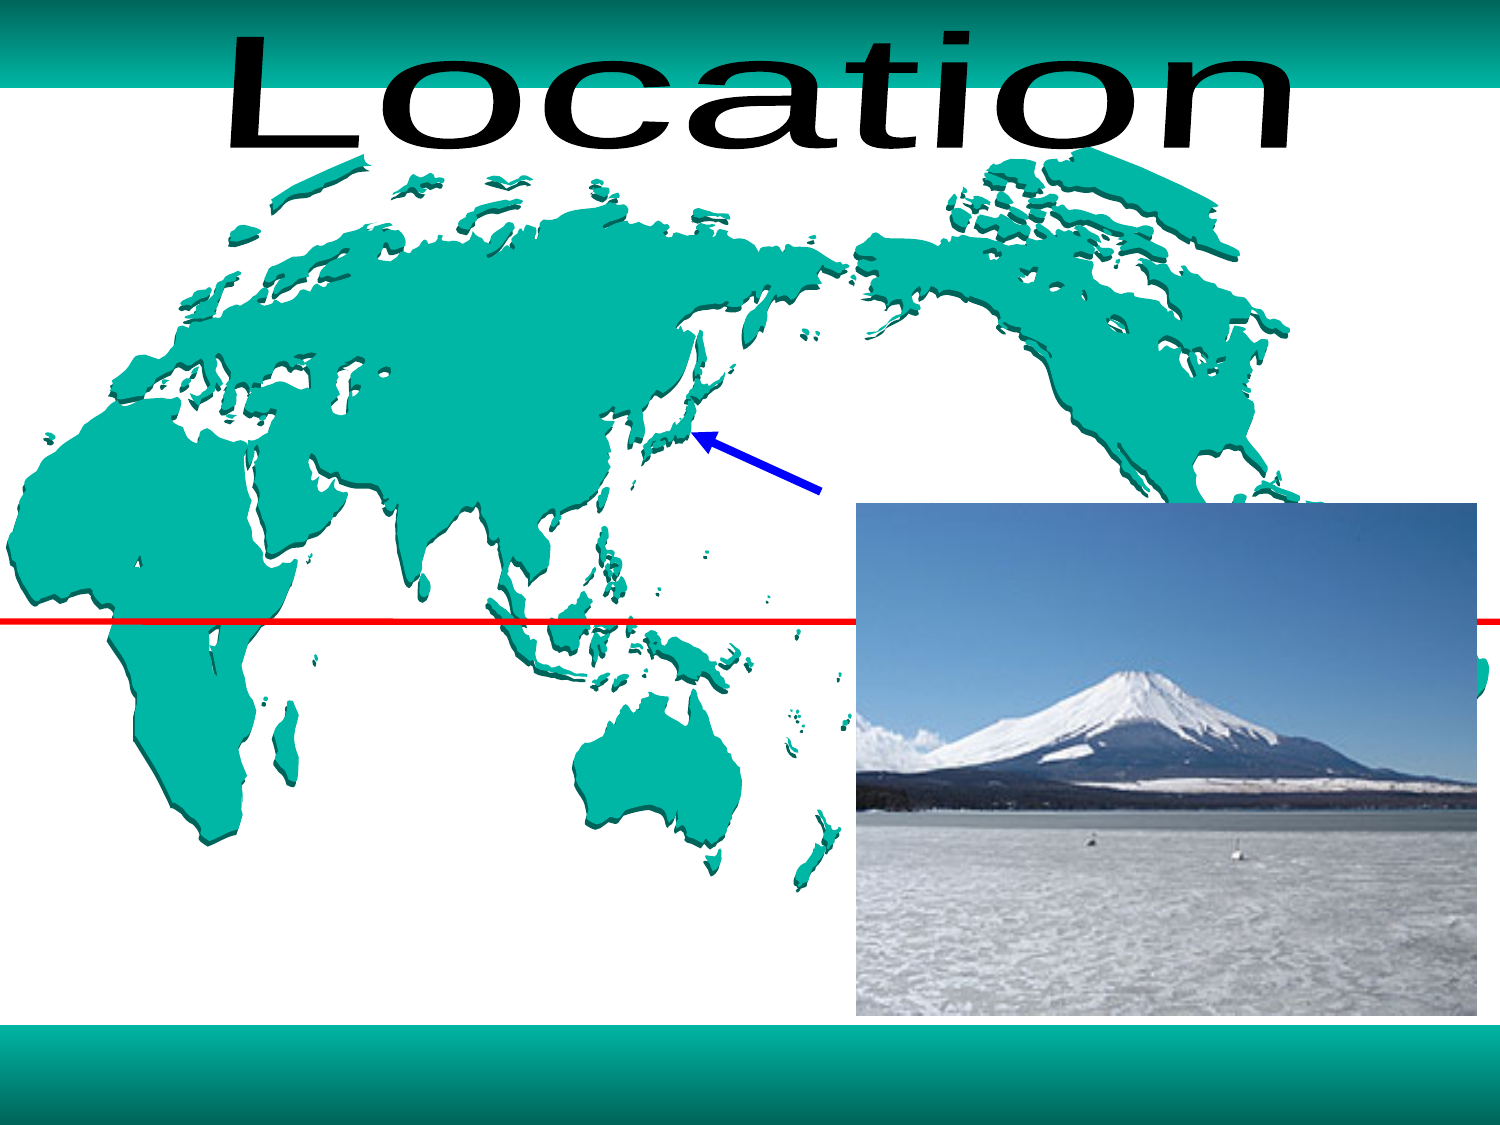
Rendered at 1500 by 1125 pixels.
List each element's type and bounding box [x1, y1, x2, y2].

text_box [230, 479, 810, 540]
picture [855, 503, 1477, 1016]
text_box [690, 431, 821, 492]
